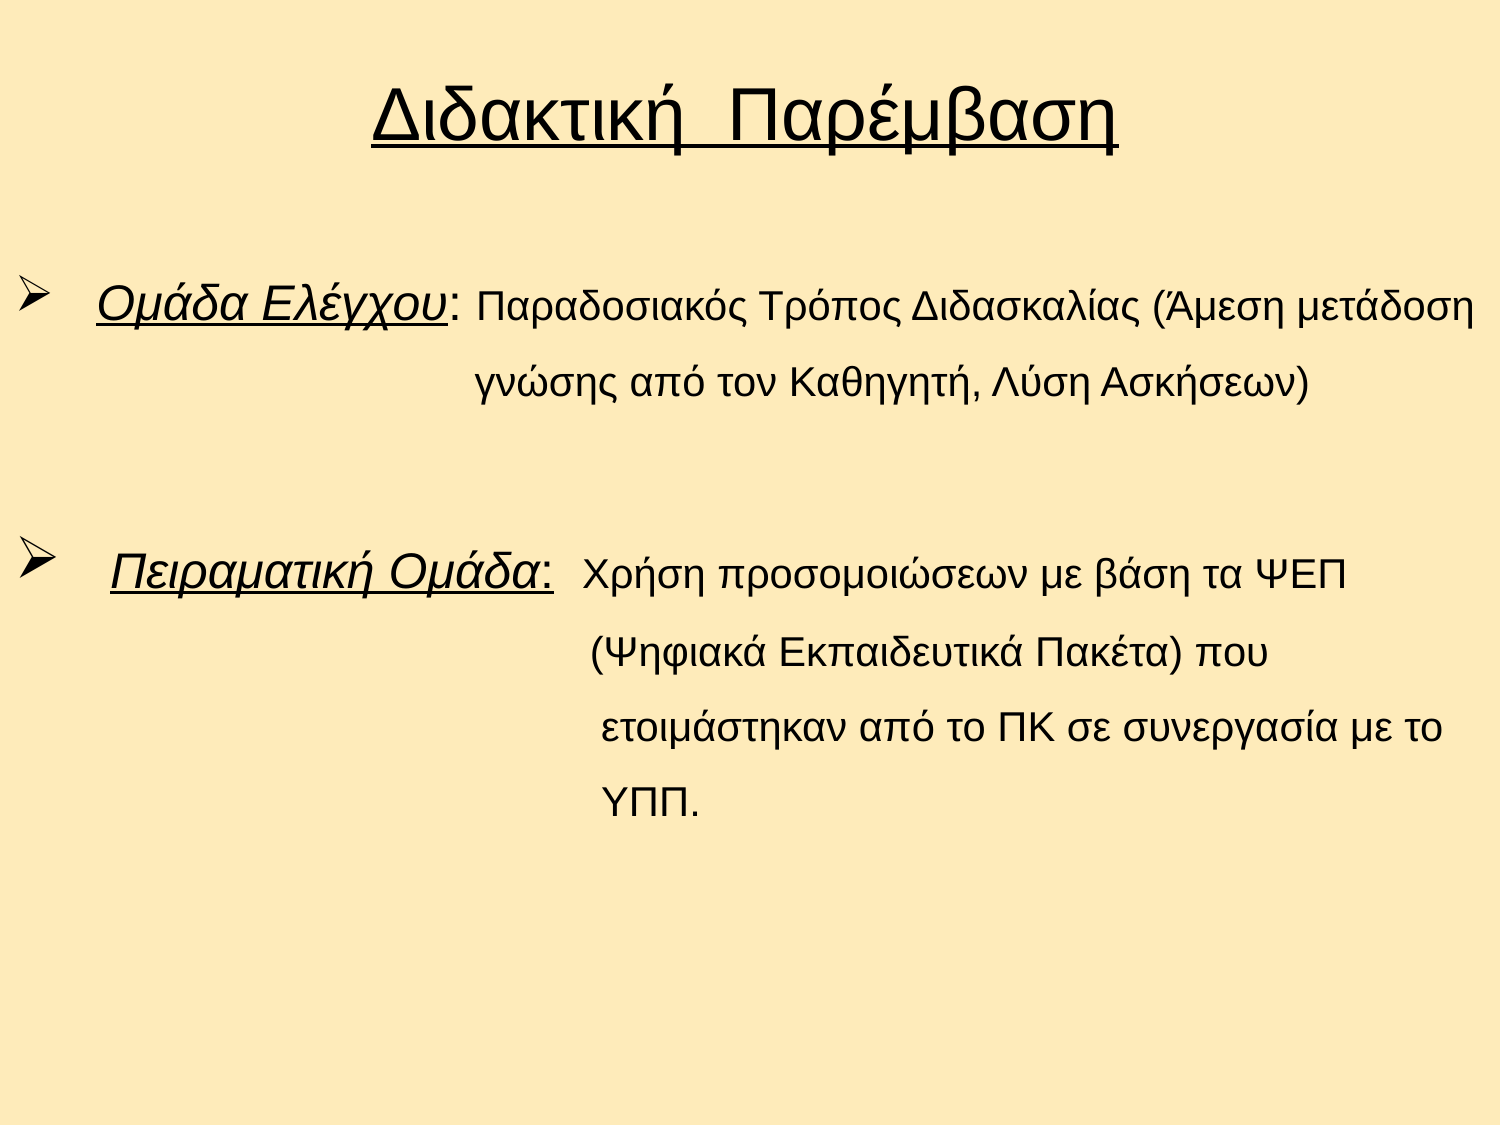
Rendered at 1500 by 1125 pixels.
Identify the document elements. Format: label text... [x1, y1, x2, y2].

text_box Διδακτική Παρέμβαση [107, 57, 1383, 153]
text_box Ομάδα Ελέγχου: Παραδοσιακός Τρόπος Διδασκαλίας (Άμεση μετάδοση γνώσης από τον Καθηγητή, Λύση Ασκήσεων) Πειραματική Ομάδα: Χρήση προσομοιώσεων με βάση τα ΨΕΠ (Ψηφιακά Εκπαιδευτικά Πακέτα) που ετοιμάστηκαν από το ΠΚ σε συνεργασία με το ΥΠΠ. [0, 232, 1500, 833]
